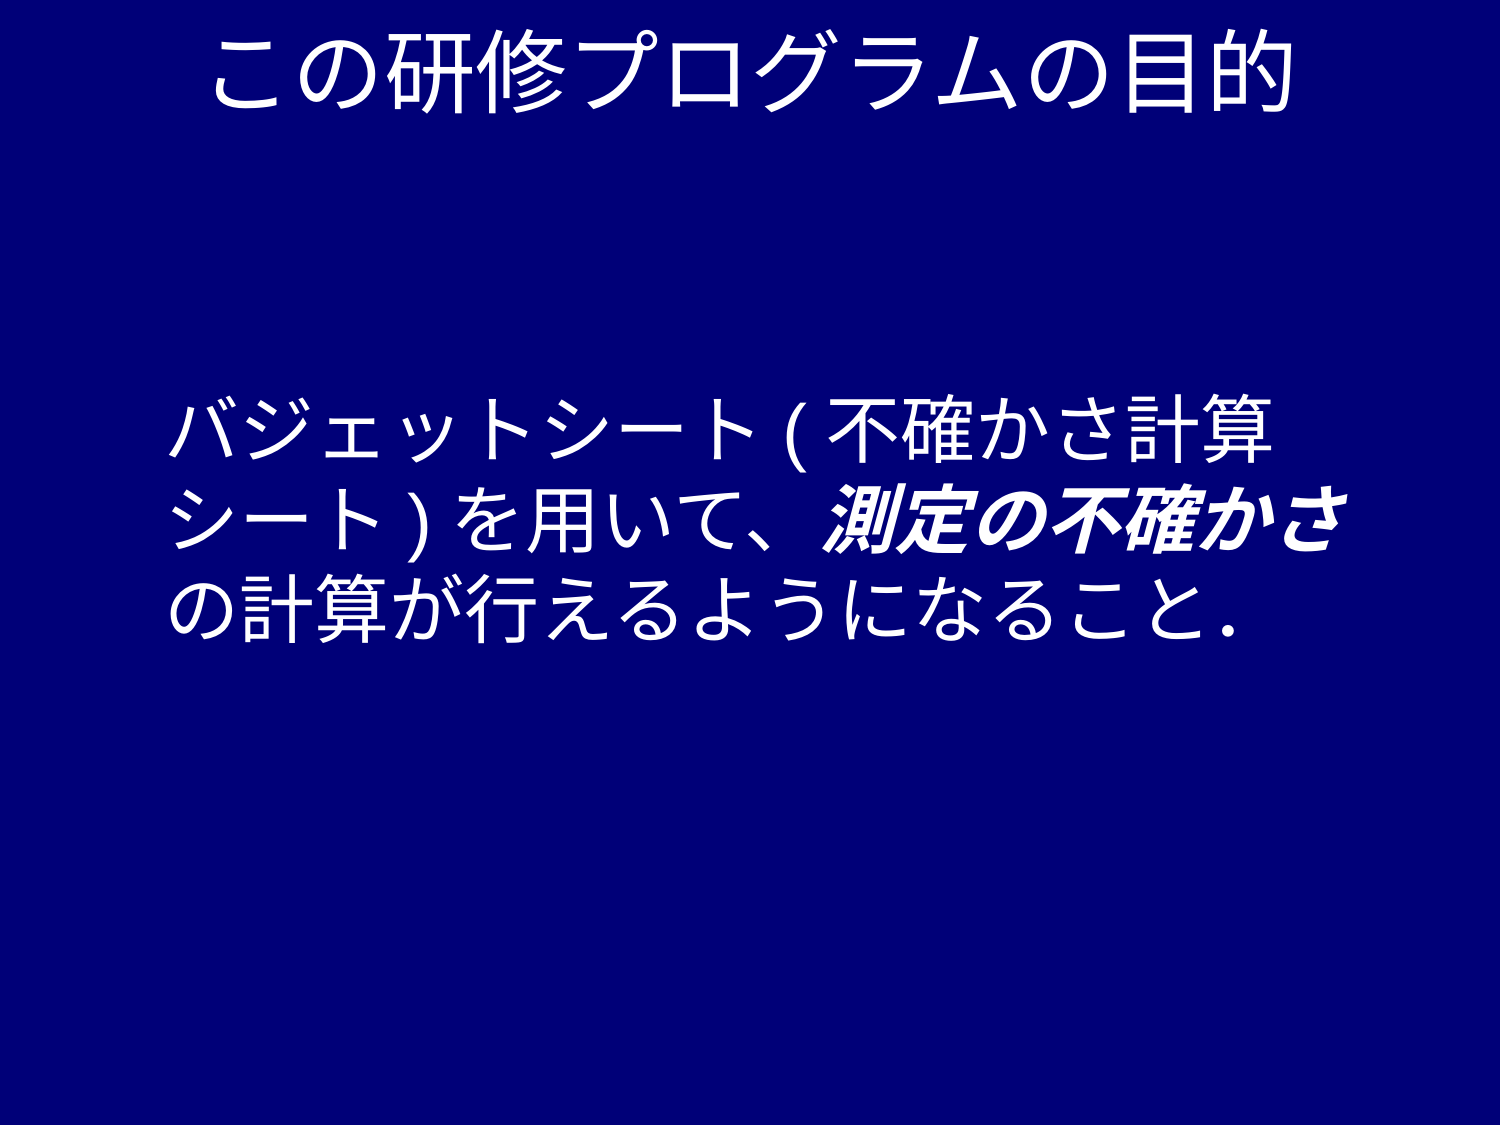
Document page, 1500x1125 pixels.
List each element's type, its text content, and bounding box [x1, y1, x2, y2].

text_box バジェットシート(不確かさ計算シート)を用いて、測定の不確かさ の計算が行えるようになること． [150, 374, 1375, 763]
title この研修プログラムの目的 [75, 0, 1425, 164]
